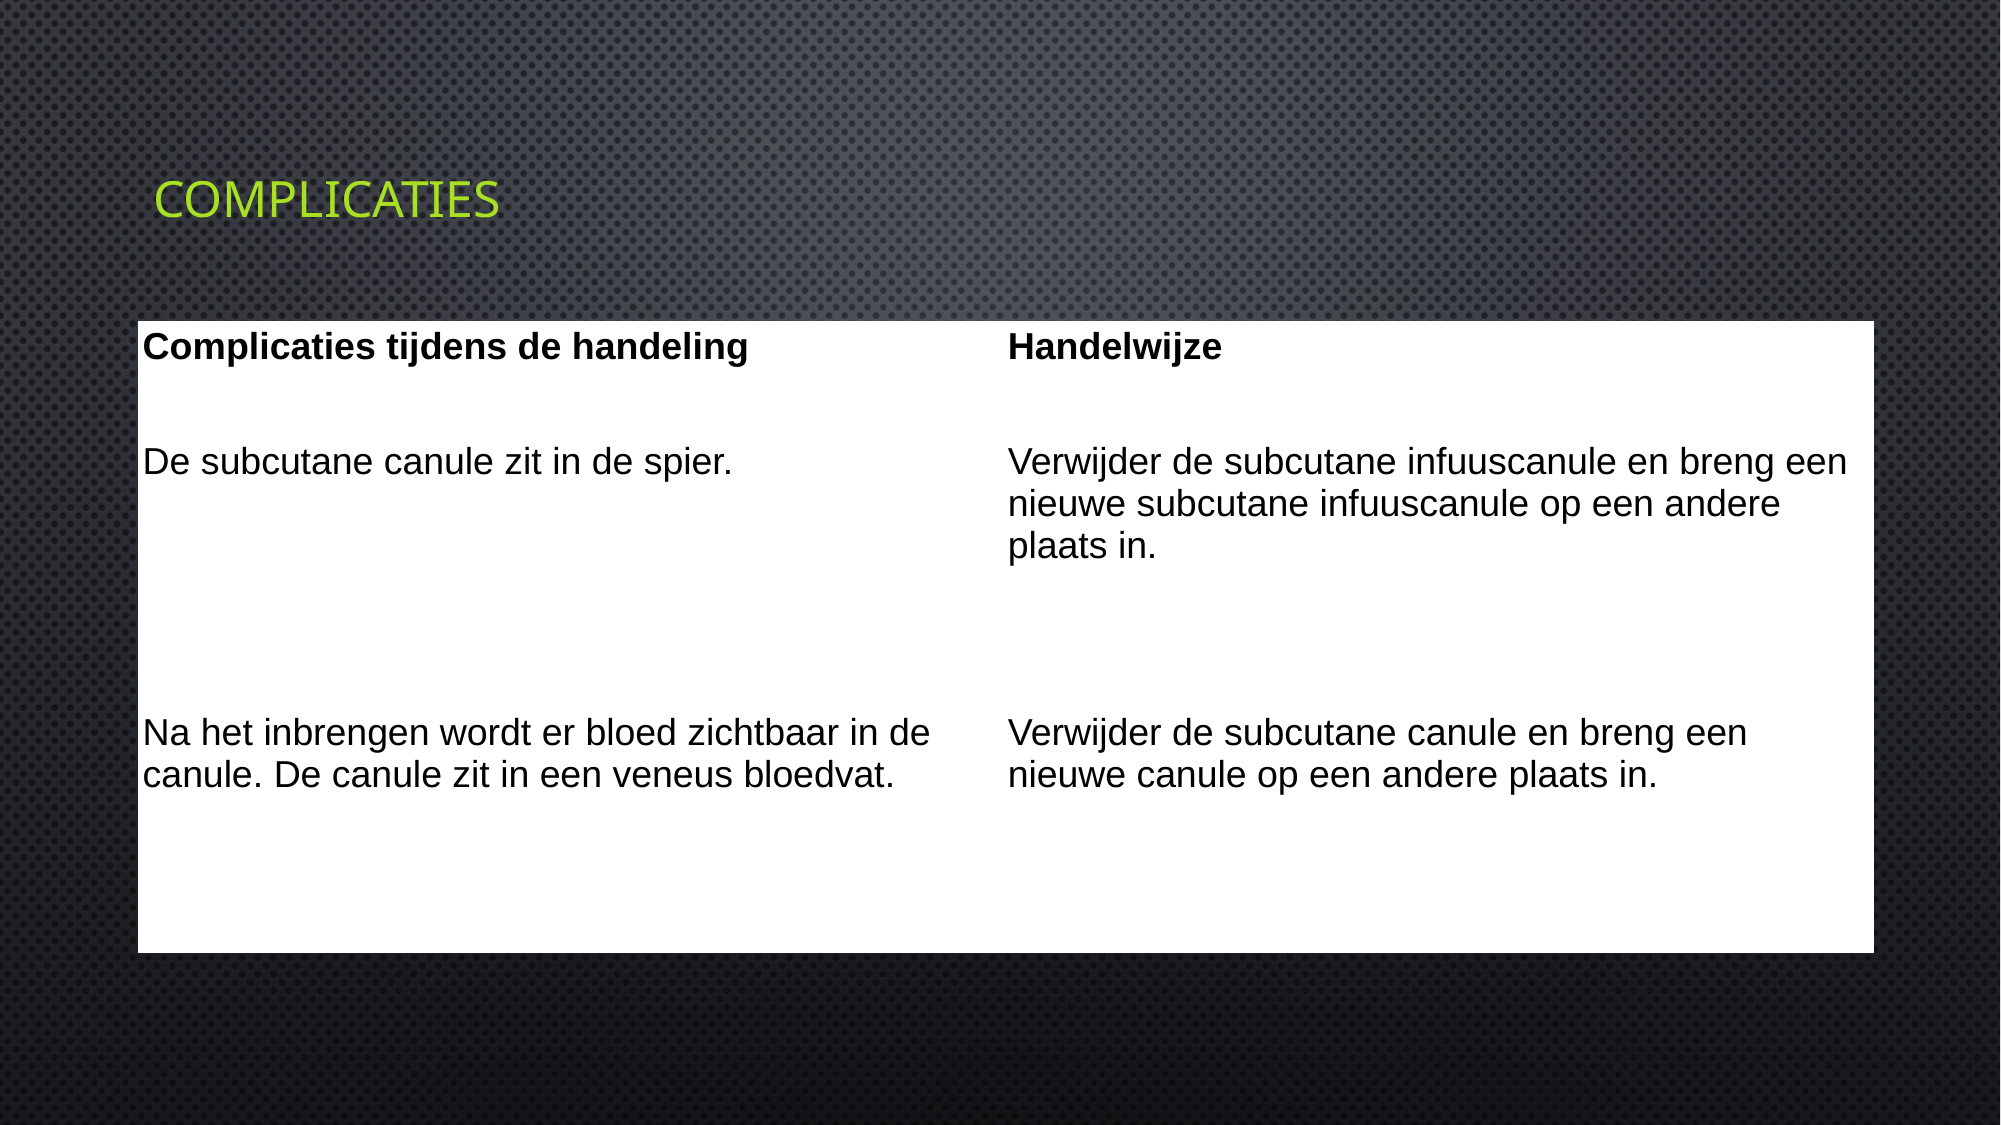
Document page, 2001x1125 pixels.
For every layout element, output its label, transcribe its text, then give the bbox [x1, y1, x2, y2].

title complicaties [138, 101, 1764, 294]
table_cell Na het inbrengen wordt er bloed zichtbaar in de canule. De canule zit in een veneus bloedvat. voordat hij geplaatst wordt. Ontlucht de vleugelnaald met nac0,9% voordat hij geplaatst wordt. [138, 707, 1003, 953]
table_cell De subcutane canule zit in de spier. [138, 436, 1003, 707]
table_header Handelwijze [1003, 321, 1874, 436]
table_cell Verwijder de subcutane infuuscanule en breng een nieuwe subcutane infuuscanule op een andere plaats in. [1003, 436, 1874, 707]
table_header Complicaties tijdens de handeling [138, 321, 1003, 436]
table_cell Verwijder de subcutane canule en breng een nieuwe canule op een andere plaats in. [1003, 707, 1874, 953]
